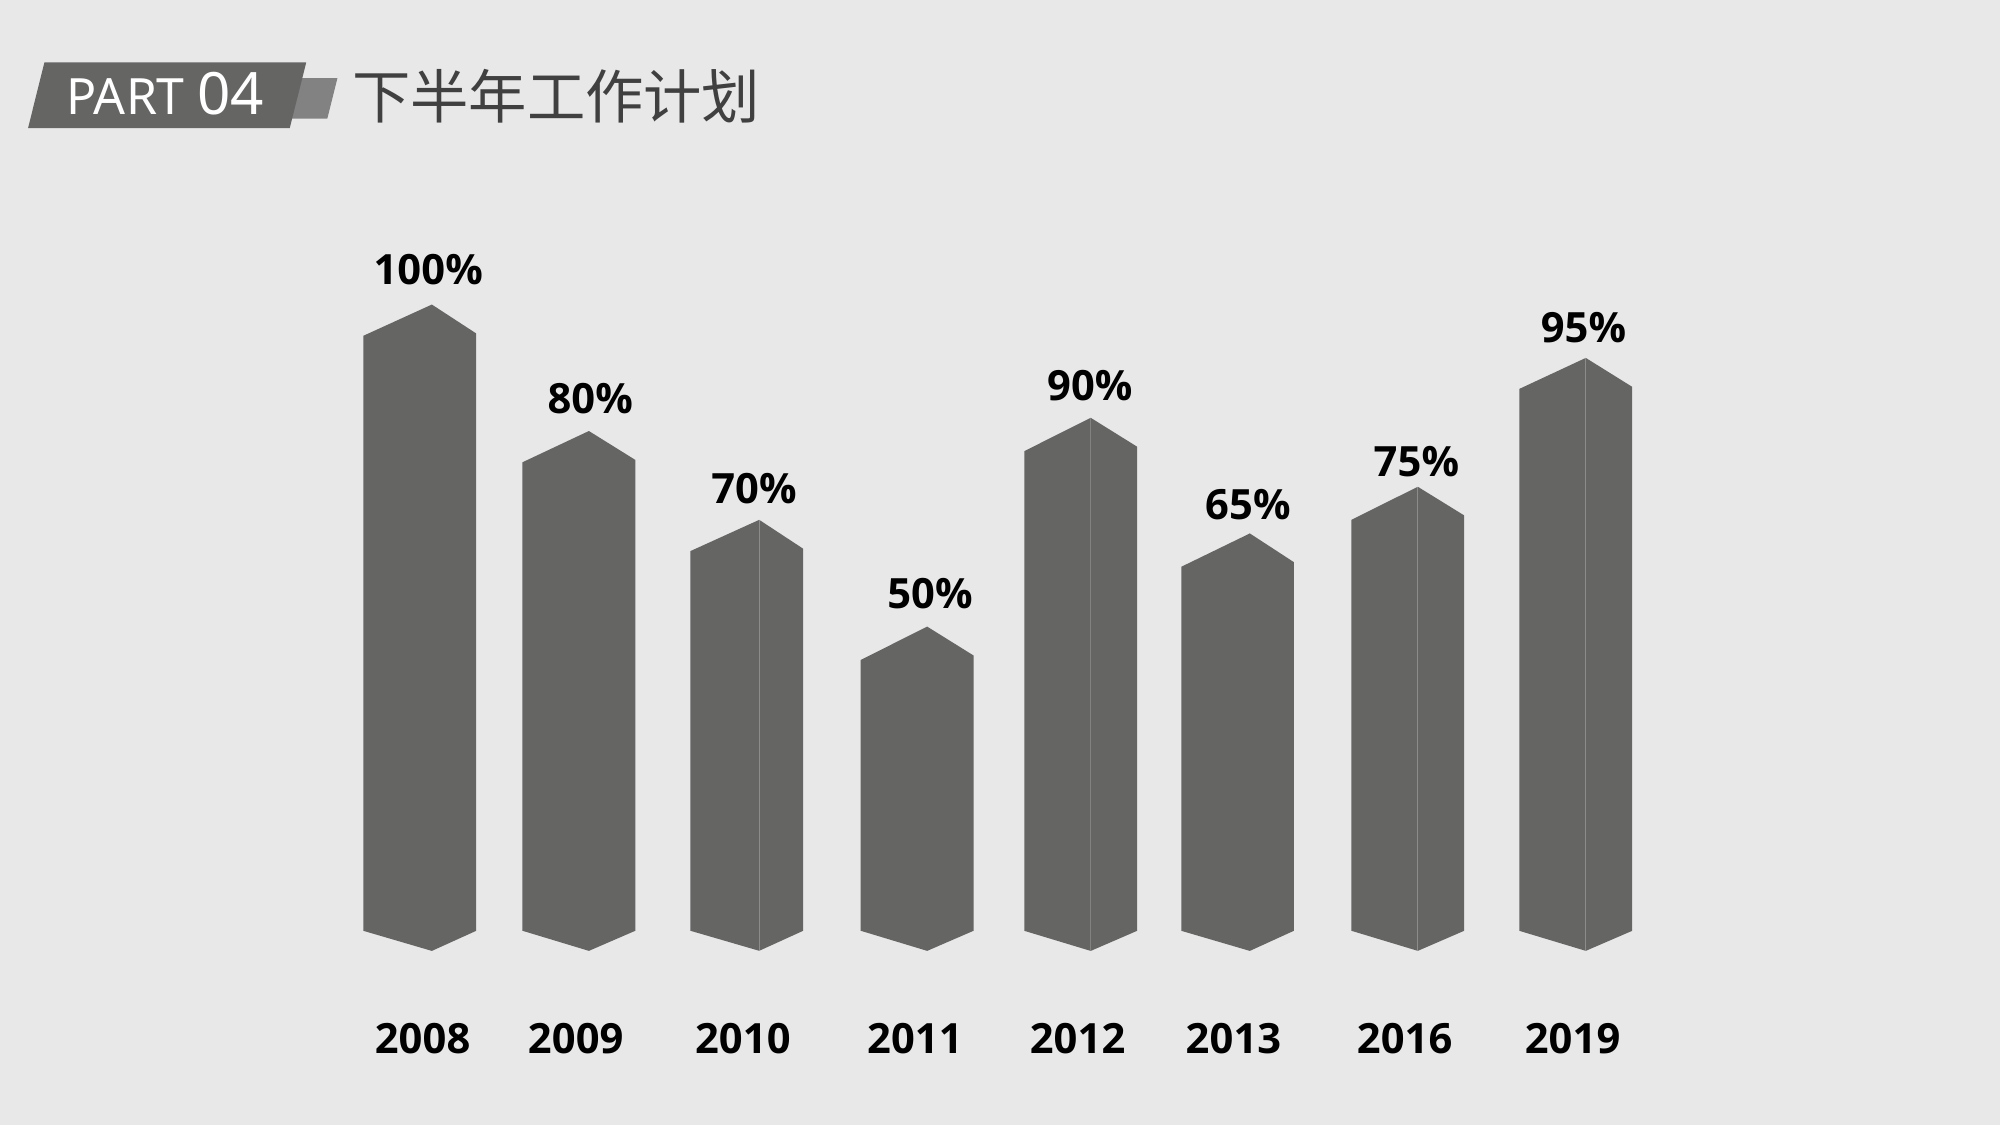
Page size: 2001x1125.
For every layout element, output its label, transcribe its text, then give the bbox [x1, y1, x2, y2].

text_box 100% [358, 235, 498, 300]
text_box 2009 [513, 1003, 639, 1069]
text_box [294, 77, 337, 120]
text_box 95% [1526, 293, 1642, 359]
text_box [283, 61, 308, 130]
text_box 80% [532, 364, 648, 430]
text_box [1351, 486, 1465, 951]
text_box 下半年工作计划 [337, 52, 910, 138]
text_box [363, 304, 477, 951]
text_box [522, 431, 636, 951]
text_box 2010 [680, 1003, 806, 1069]
text_box [26, 61, 51, 130]
text_box 2016 [1342, 1003, 1468, 1069]
text_box 2008 [359, 1003, 486, 1069]
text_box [1519, 357, 1633, 951]
text_box 75% [1358, 427, 1474, 493]
text_box 2011 [852, 1003, 978, 1069]
text_box 50% [872, 559, 988, 625]
text_box 70% [696, 454, 812, 519]
text_box PART 04 [51, 48, 283, 134]
text_box 2019 [1510, 1003, 1636, 1069]
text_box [690, 519, 804, 951]
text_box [1024, 417, 1138, 951]
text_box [1181, 533, 1294, 951]
text_box 2012 [1014, 1003, 1141, 1069]
text_box 90% [1032, 351, 1148, 417]
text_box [860, 626, 974, 951]
text_box 65% [1190, 470, 1306, 536]
text_box 2013 [1170, 1003, 1297, 1069]
